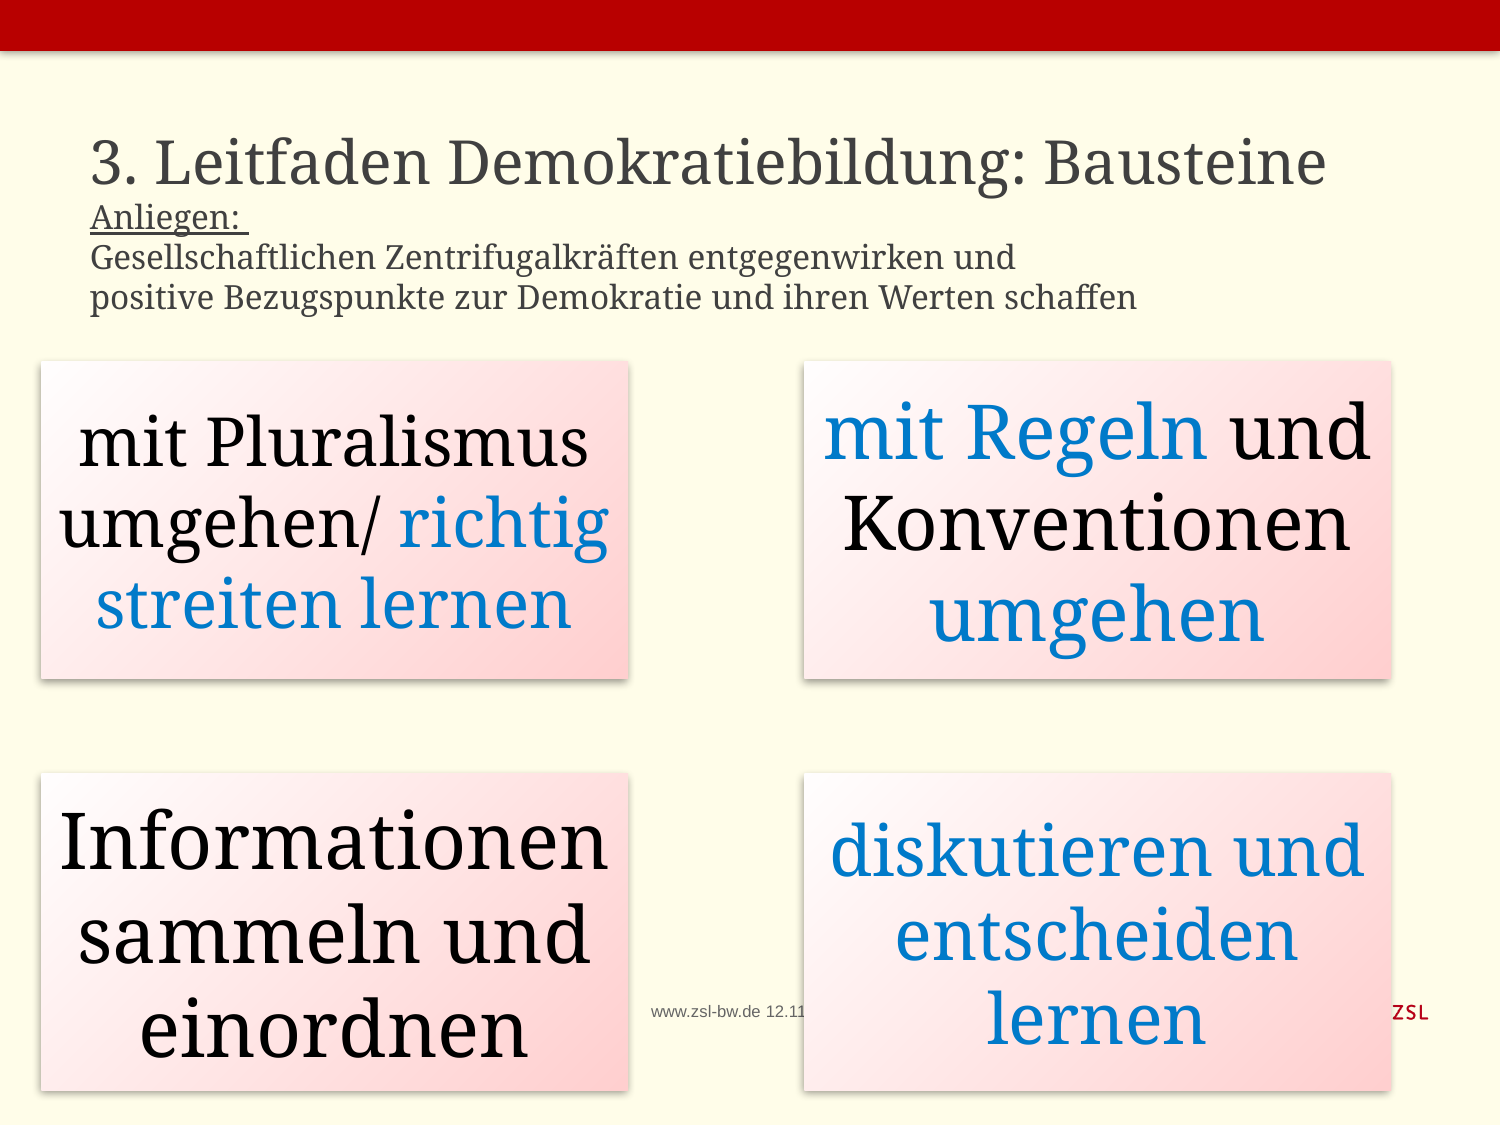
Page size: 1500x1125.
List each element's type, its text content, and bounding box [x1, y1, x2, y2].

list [40, 361, 1392, 965]
picture [1392, 981, 1429, 1041]
title 3. Leitfaden Demokratiebildung: Bausteine Anliegen: Gesellschaftlichen Zentrifugalkräften entgegenwirken und positive Bezugspunkte zur Demokratie und ihren Werten schaffen [75, 113, 1425, 327]
